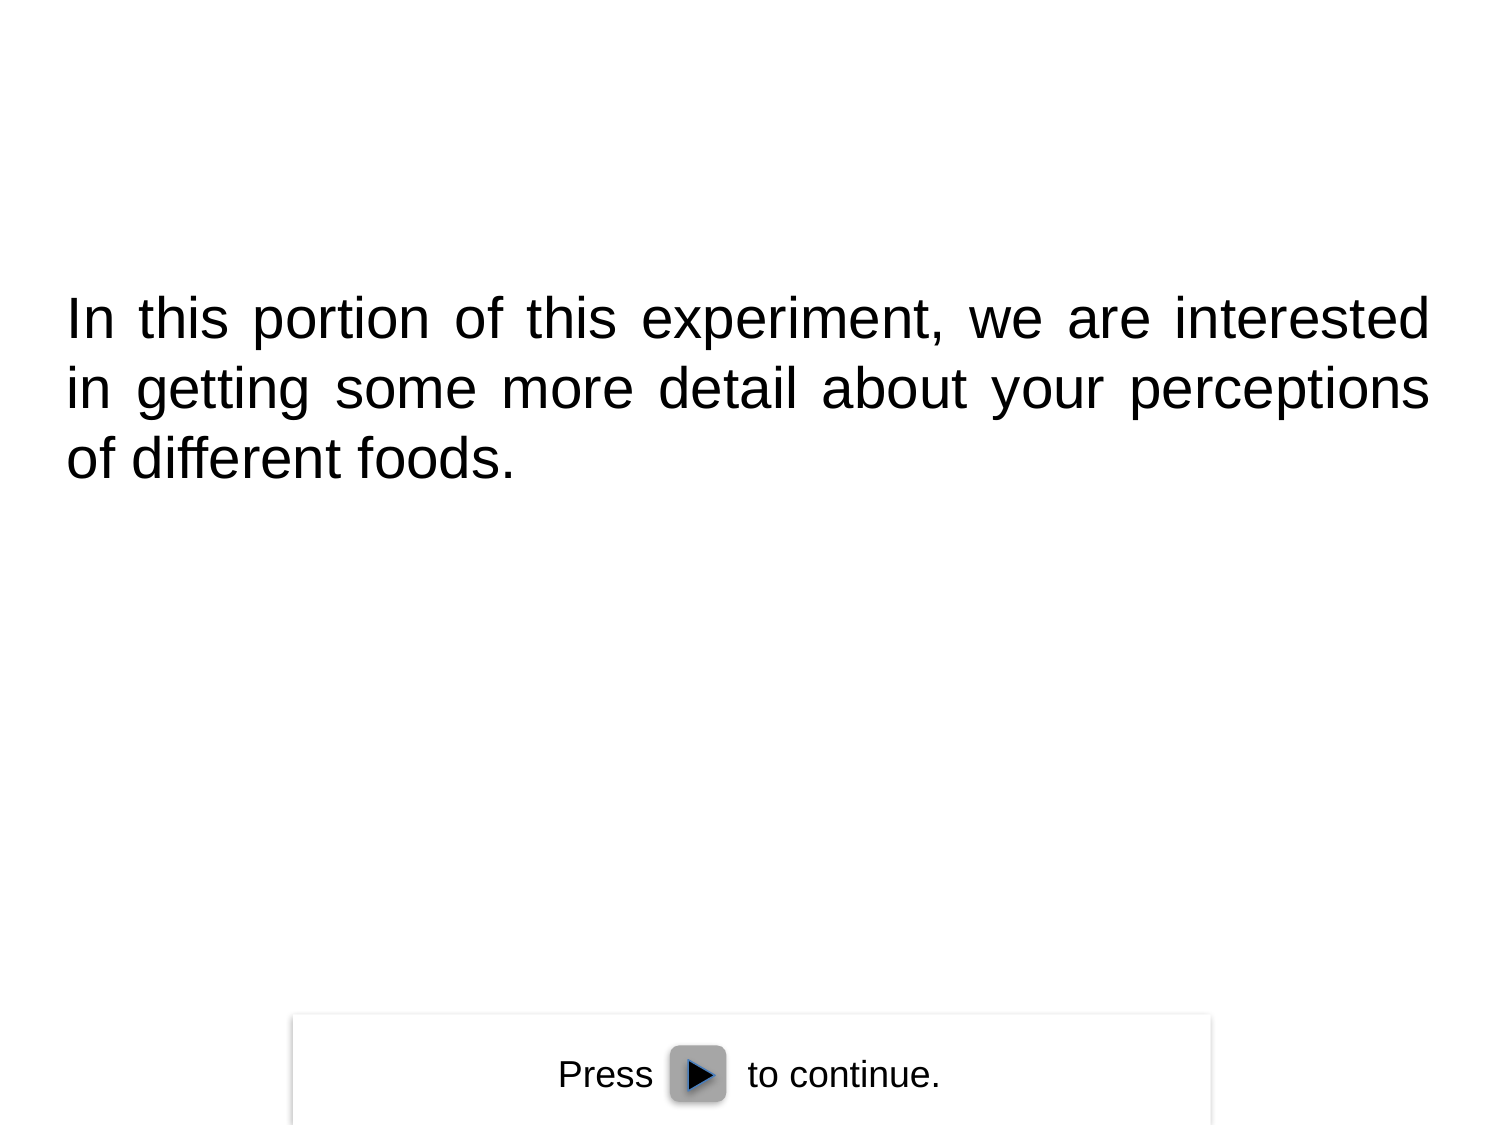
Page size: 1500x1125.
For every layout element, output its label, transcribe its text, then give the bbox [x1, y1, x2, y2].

text_box [292, 1014, 1212, 1125]
text_box In this portion of this experiment, we are interested in getting some more detail about your perceptions of different foods. [52, 272, 1448, 498]
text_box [540, 1042, 960, 1104]
